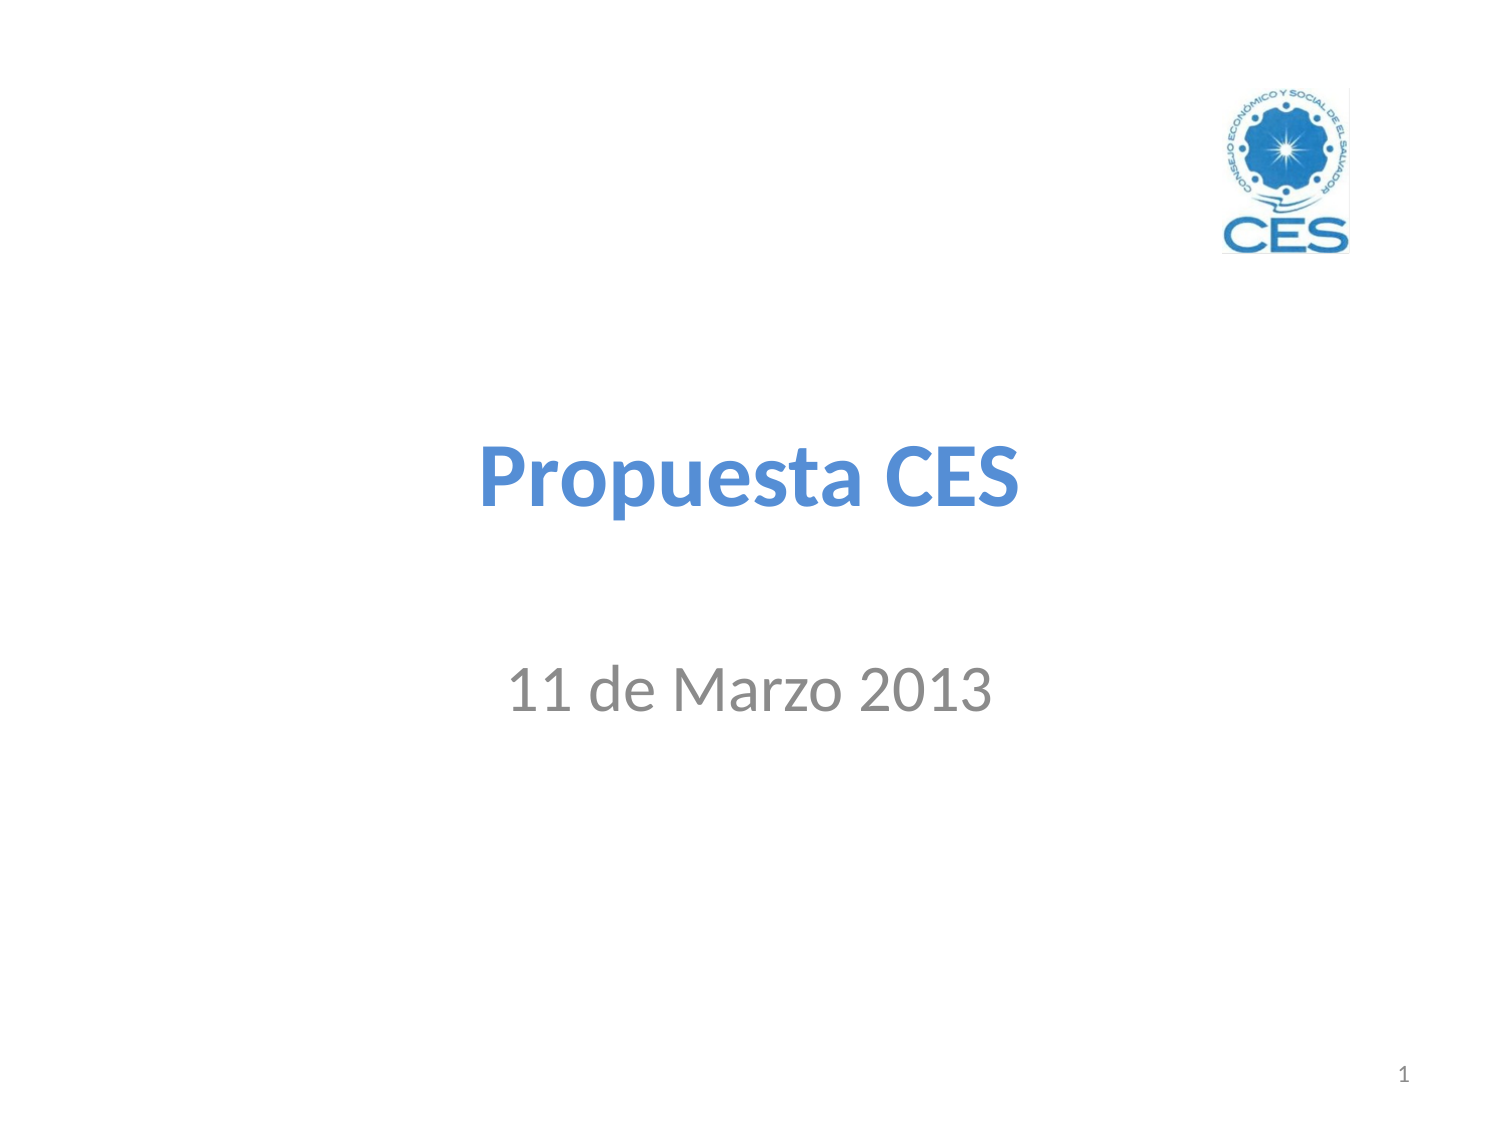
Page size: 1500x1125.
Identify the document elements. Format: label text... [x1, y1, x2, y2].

picture [1222, 88, 1350, 255]
subtitle 11 de Marzo 2013 [225, 637, 1275, 925]
slide_number 1 [1074, 1042, 1425, 1103]
title Propuesta CES [112, 349, 1388, 591]
